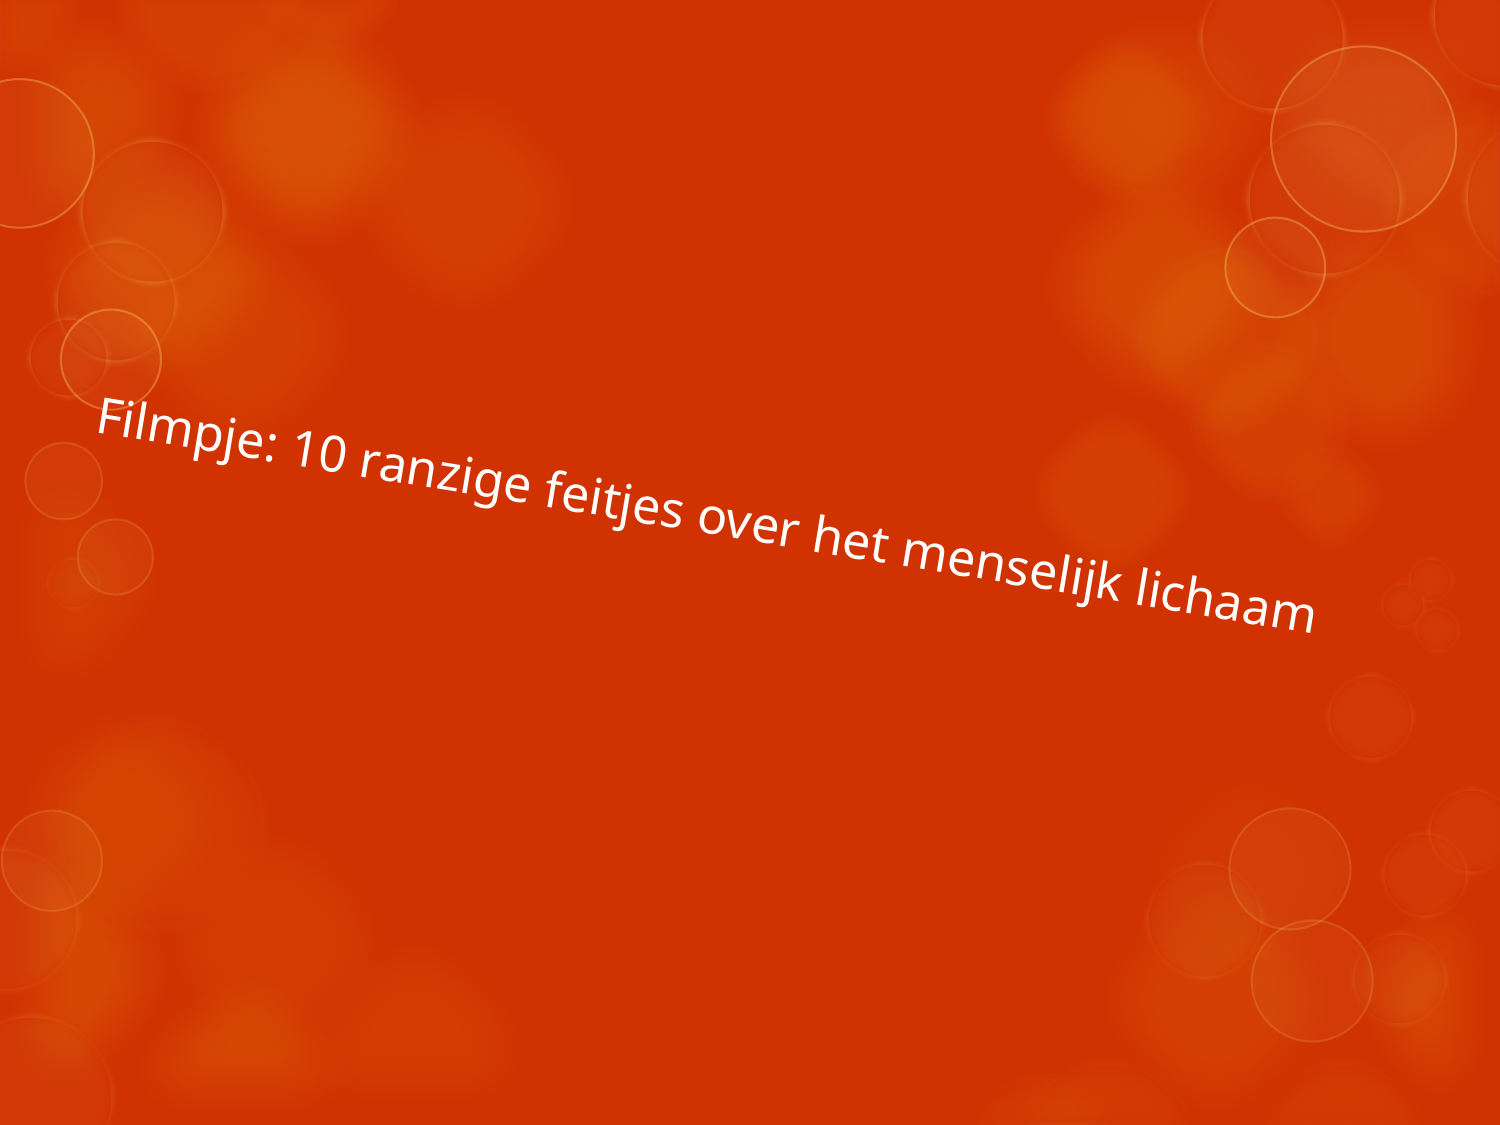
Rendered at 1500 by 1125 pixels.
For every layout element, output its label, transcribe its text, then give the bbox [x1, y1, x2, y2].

text_box Filmpje: 10 ranzige feitjes over het menselijk lichaam [76, 373, 1465, 675]
